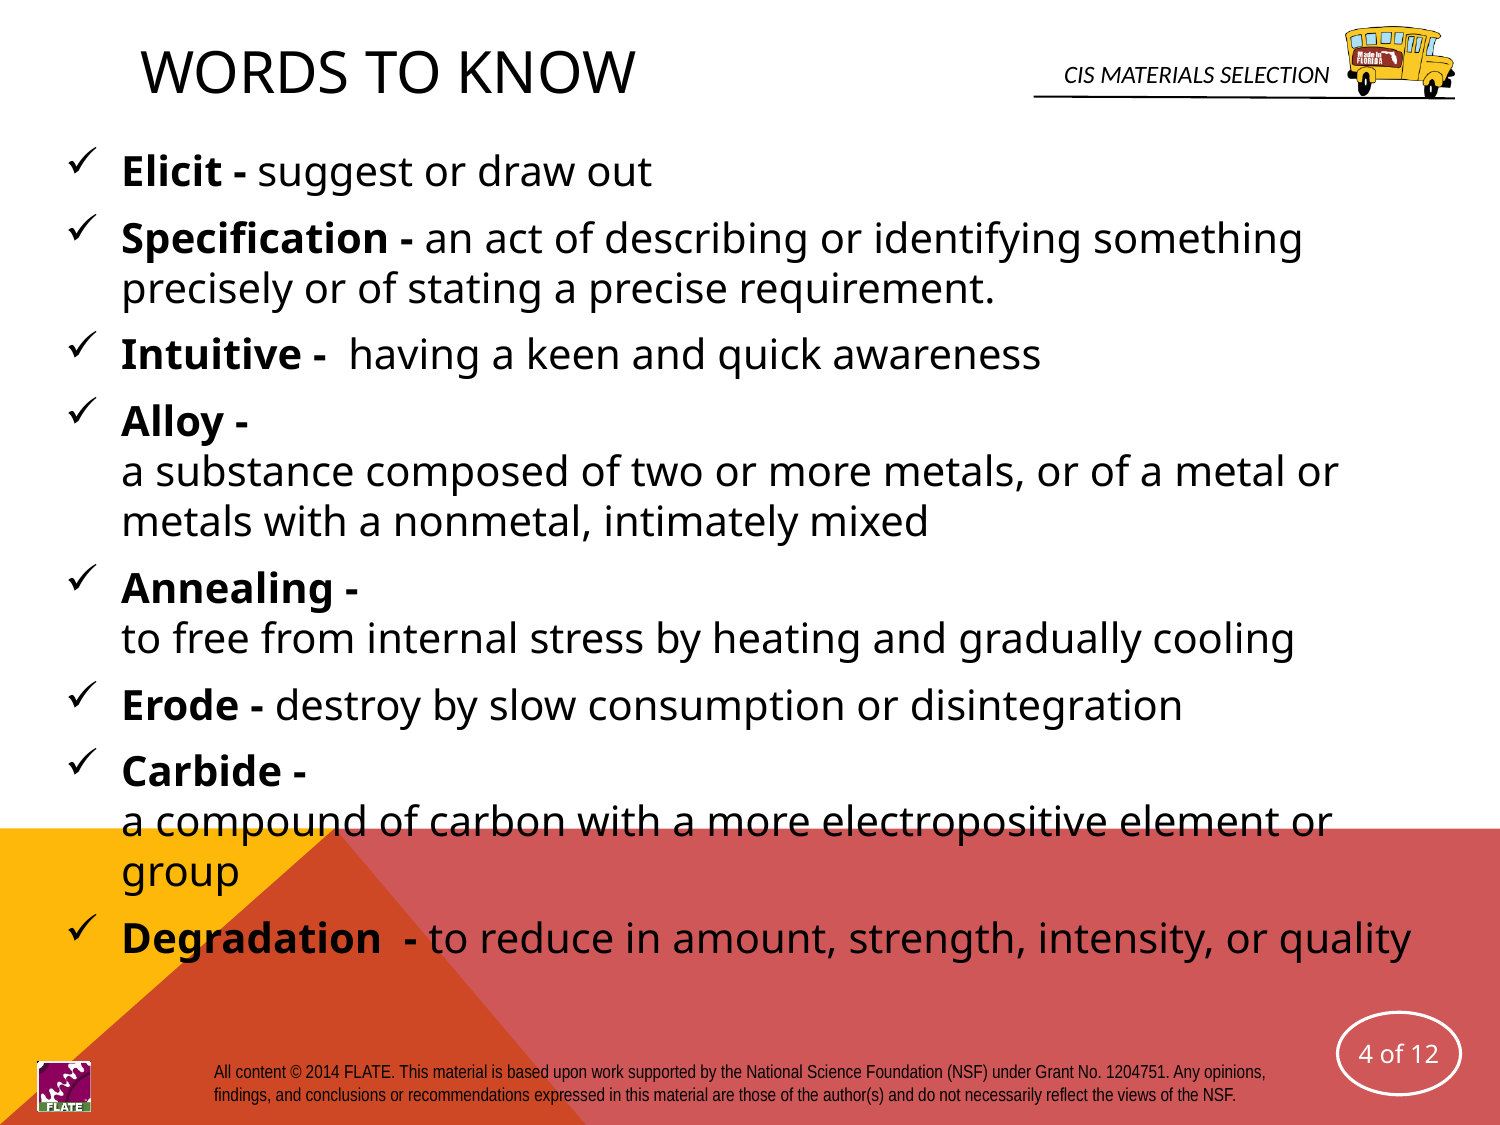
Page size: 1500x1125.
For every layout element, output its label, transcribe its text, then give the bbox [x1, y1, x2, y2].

title Words to Know [125, 24, 1359, 115]
picture [1359, 26, 1455, 97]
slide_number 4 of 12 [1335, 1010, 1463, 1097]
list Elicit - suggest or draw out Specification - an act of describing or identifying something precisely or of stating a precise requirement. Intuitive - having a keen and quick awareness Alloy -a substance composed of two or more metals, or of a metal or metals with a nonmetal, intimately mixed Annealing - to free from internal stress by heating and gradually cooling Erode - destroy by slow consumption or disintegration Carbide -a compound of carbon with a more electropositive element or group Degradation - to reduce in amount, strength, intensity, or quality [50, 137, 1467, 1013]
picture [37, 1061, 91, 1112]
